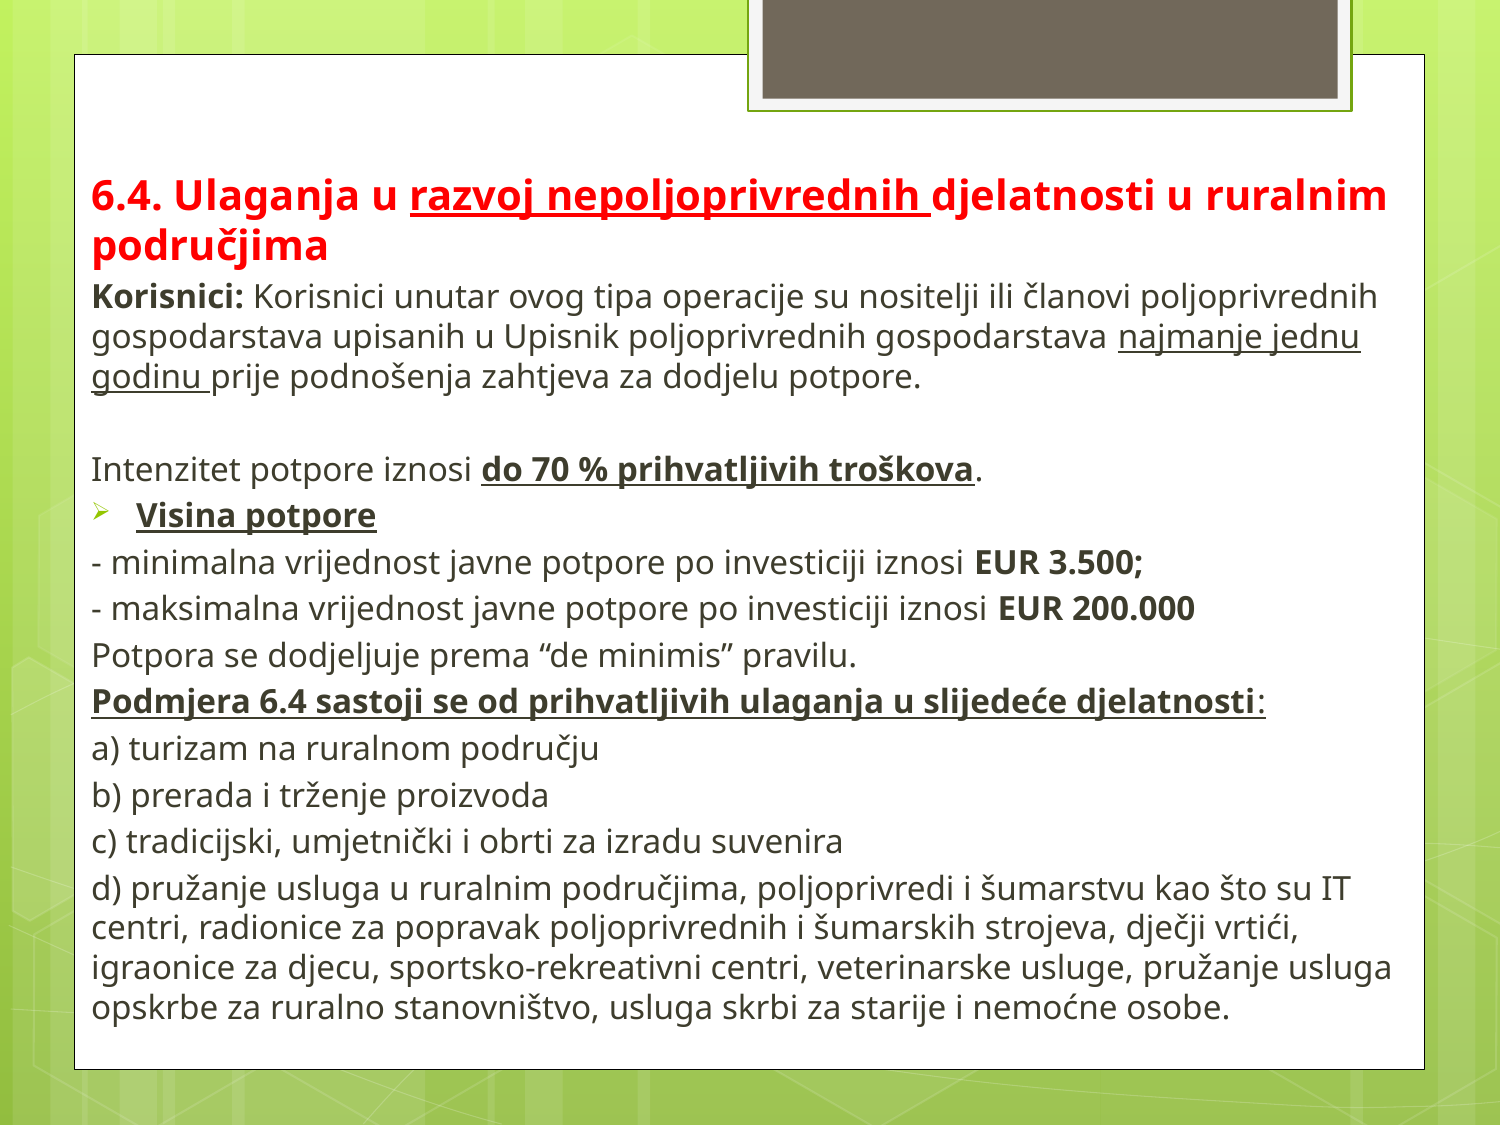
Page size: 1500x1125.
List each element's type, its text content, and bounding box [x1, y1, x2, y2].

list 6.4. Ulaganja u razvoj nepoljoprivrednih djelatnosti u ruralnim područjima Korisnici: Korisnici unutar ovog tipa operacije su nositelji ili članovi poljoprivrednih gospodarstava upisanih u Upisnik poljoprivrednih gospodarstava najmanje jednu godinu prije podnošenja zahtjeva za dodjelu potpore. Intenzitet potpore iznosi do 70 % prihvatljivih troškova. Visina potpore - minimalna vrijednost javne potpore po investiciji iznosi EUR 3.500; - maksimalna vrijednost javne potpore po investiciji iznosi EUR 200.000 Potpora se dodjeljuje prema “de minimis” pravilu. Podmjera 6.4 sastoji se od prihvatljivih ulaganja u slijedeće djelatnosti: a) turizam na ruralnom području b) prerada i trženje proizvoda c) tradicijski, umjetnički i obrti za izradu suvenira d) pružanje usluga u ruralnim područjima, poljoprivredi i šumarstvu kao što su IT centri, radionice za popravak poljoprivrednih i šumarskih strojeva, dječji vrtići, igraonice za djecu, sportsko-rekreativni centri, veterinarske usluge, pružanje usluga opskrbe za ruralno stanovništvo, usluga skrbi za starije i nemoćne osobe. [64, 160, 1459, 1125]
